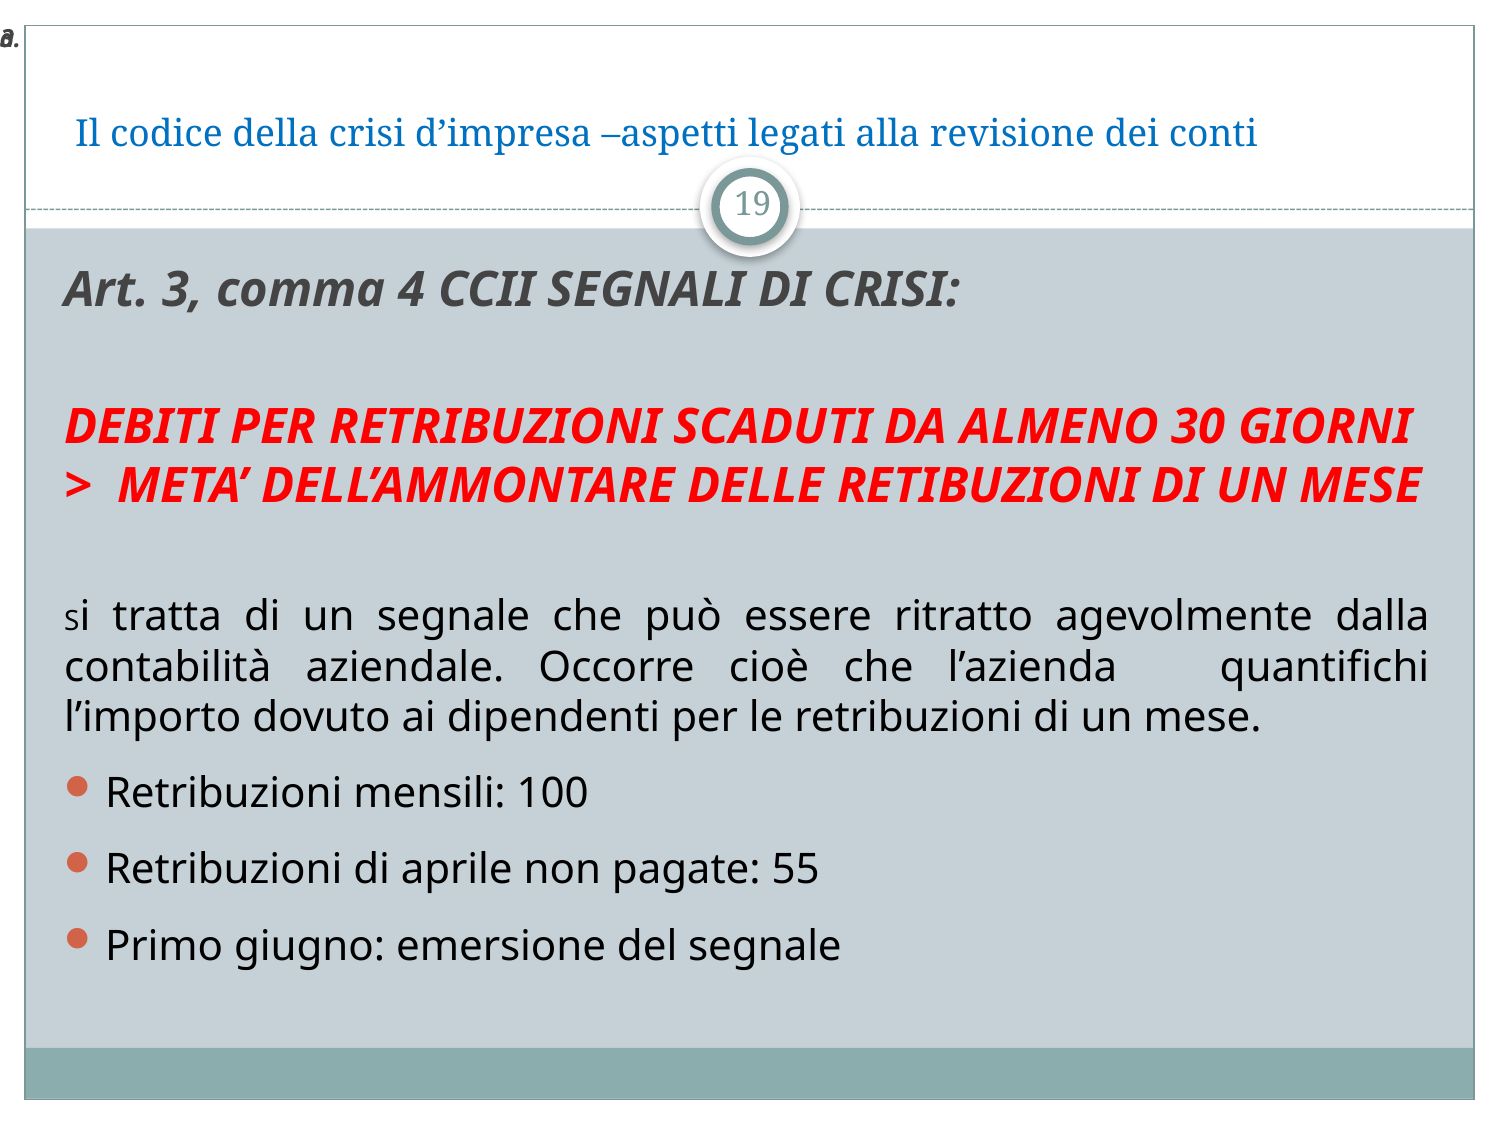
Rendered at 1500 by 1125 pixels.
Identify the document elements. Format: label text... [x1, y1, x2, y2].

text_box a [0, 22, 15, 53]
list Art. 3, comma 4 CCII SEGNALI DI CRISI: DEBITI PER RETRIBUZIONI SCADUTI DA ALMENO 30 GIORNI > META’ DELL’AMMONTARE DELLE RETIBUZIONI DI UN MESE Si tratta di un segnale che può essere ritratto agevolmente dalla contabilità aziendale. Occorre cioè che l’azienda quantifichi l’importo dovuto ai dipendenti per le retribuzioni di un mese. Retribuzioni mensili: 100 Retribuzioni di aprile non pagate: 55 Primo giugno: emersione del segnale [49, 250, 1445, 1001]
text_box 3. [15, 22, 28, 53]
title Il codice della crisi d’impresa –aspetti legati alla revisione dei conti [49, 37, 1450, 162]
slide_number 19 [715, 168, 791, 241]
